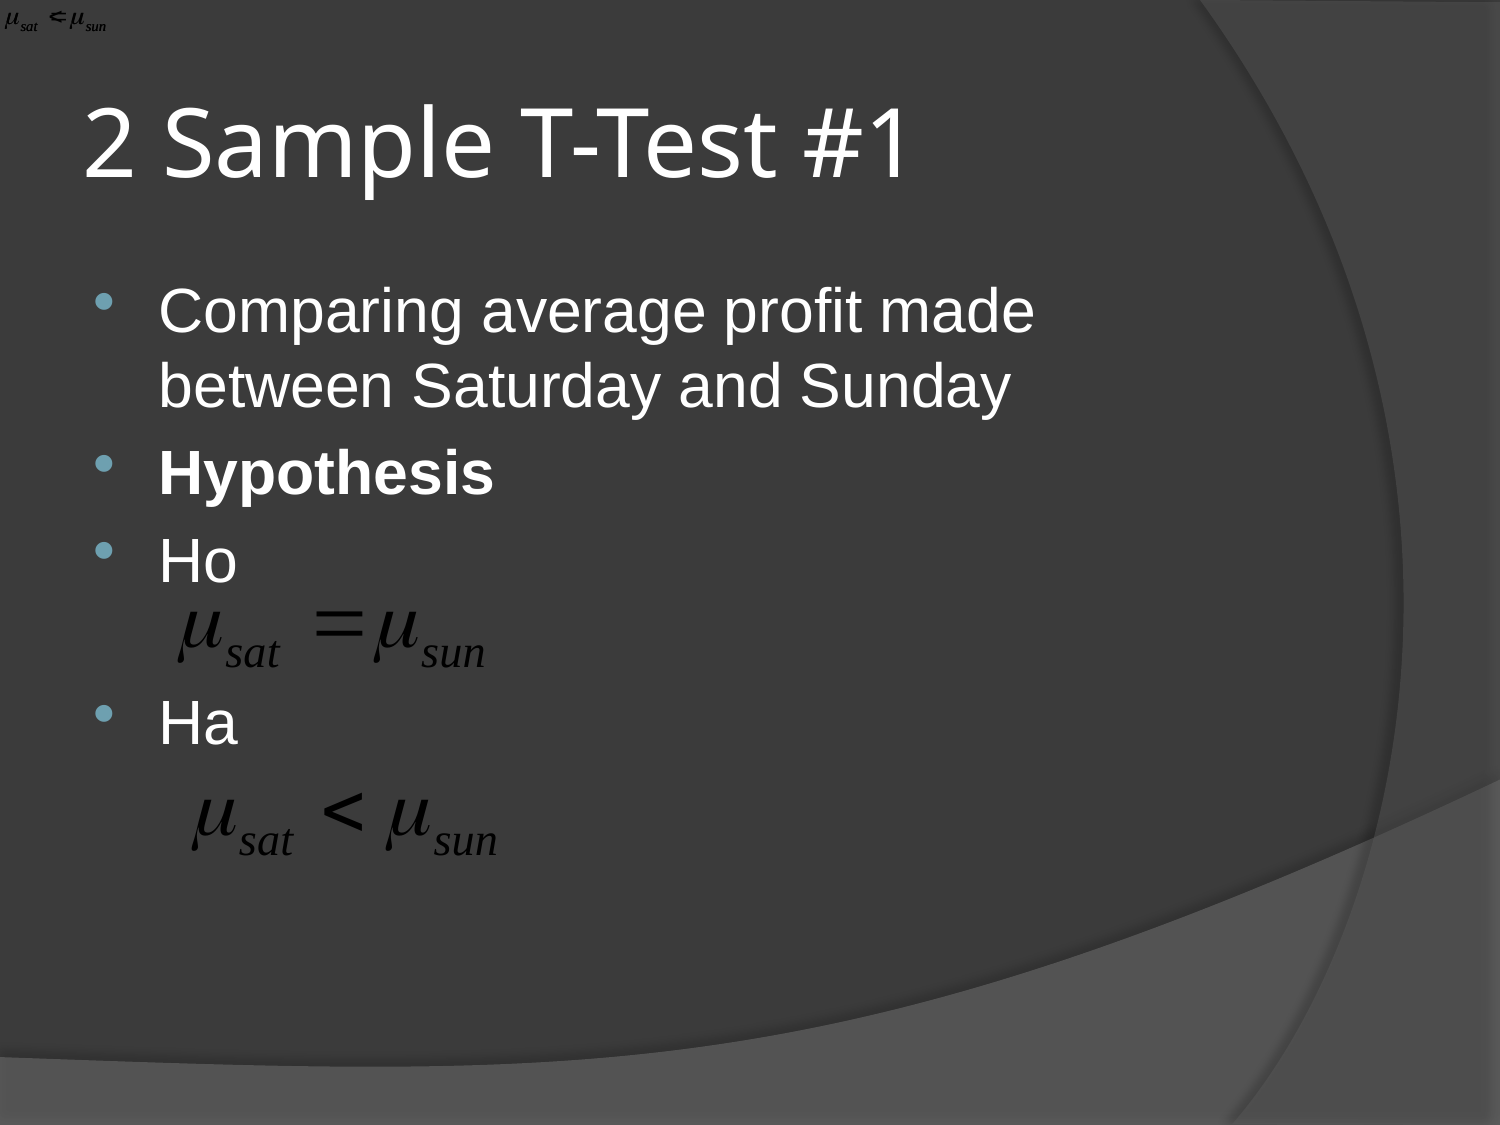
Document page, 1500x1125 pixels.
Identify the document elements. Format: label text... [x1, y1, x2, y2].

list Comparing average profit made between Saturday and Sunday Hypothesis Ho Ha [75, 262, 1300, 1005]
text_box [162, 568, 500, 688]
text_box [175, 755, 513, 876]
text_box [0, 0, 112, 38]
title 2 Sample T-Test #1 [75, 45, 1300, 233]
